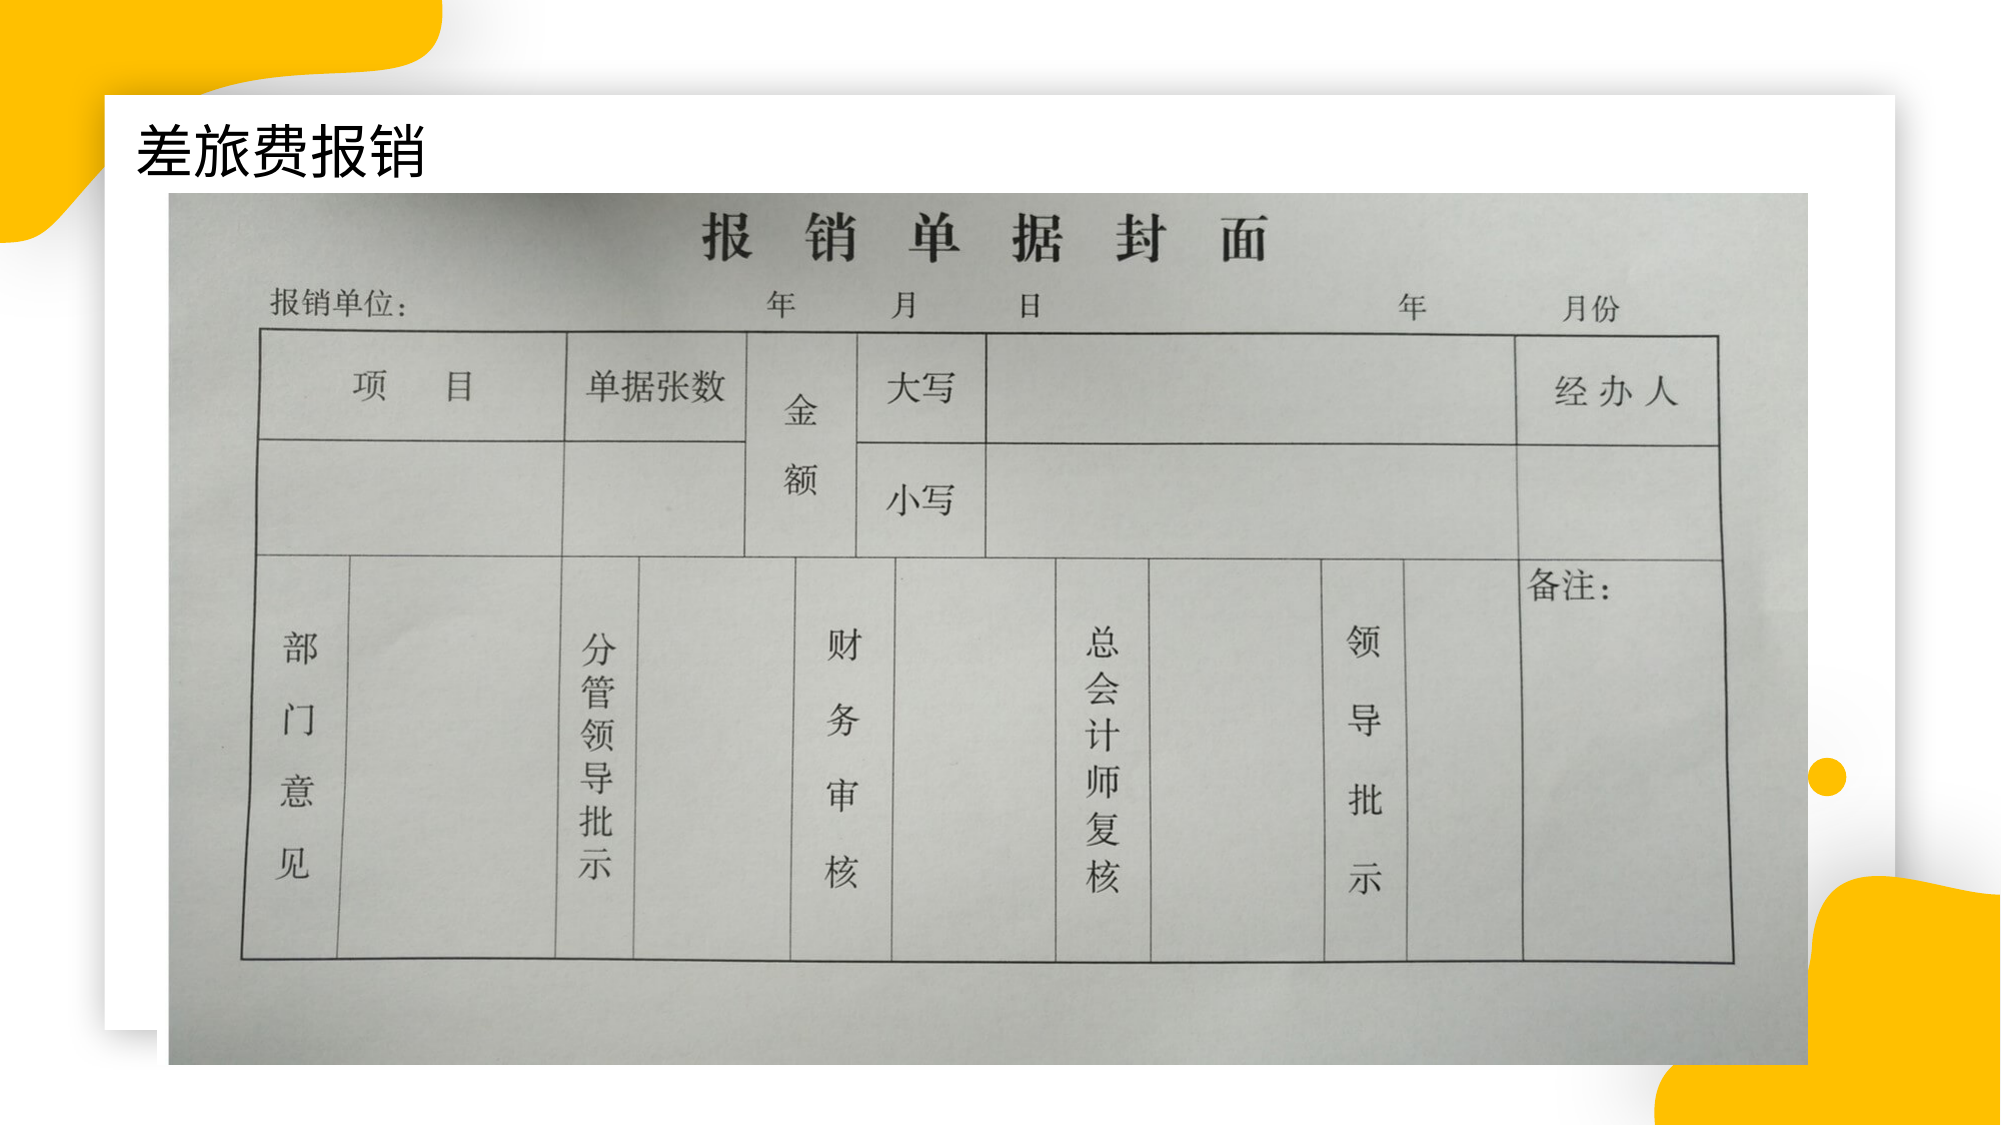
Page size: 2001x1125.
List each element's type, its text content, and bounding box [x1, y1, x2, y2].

picture [157, 193, 1808, 1065]
text_box 差旅费报销 [120, 107, 958, 193]
